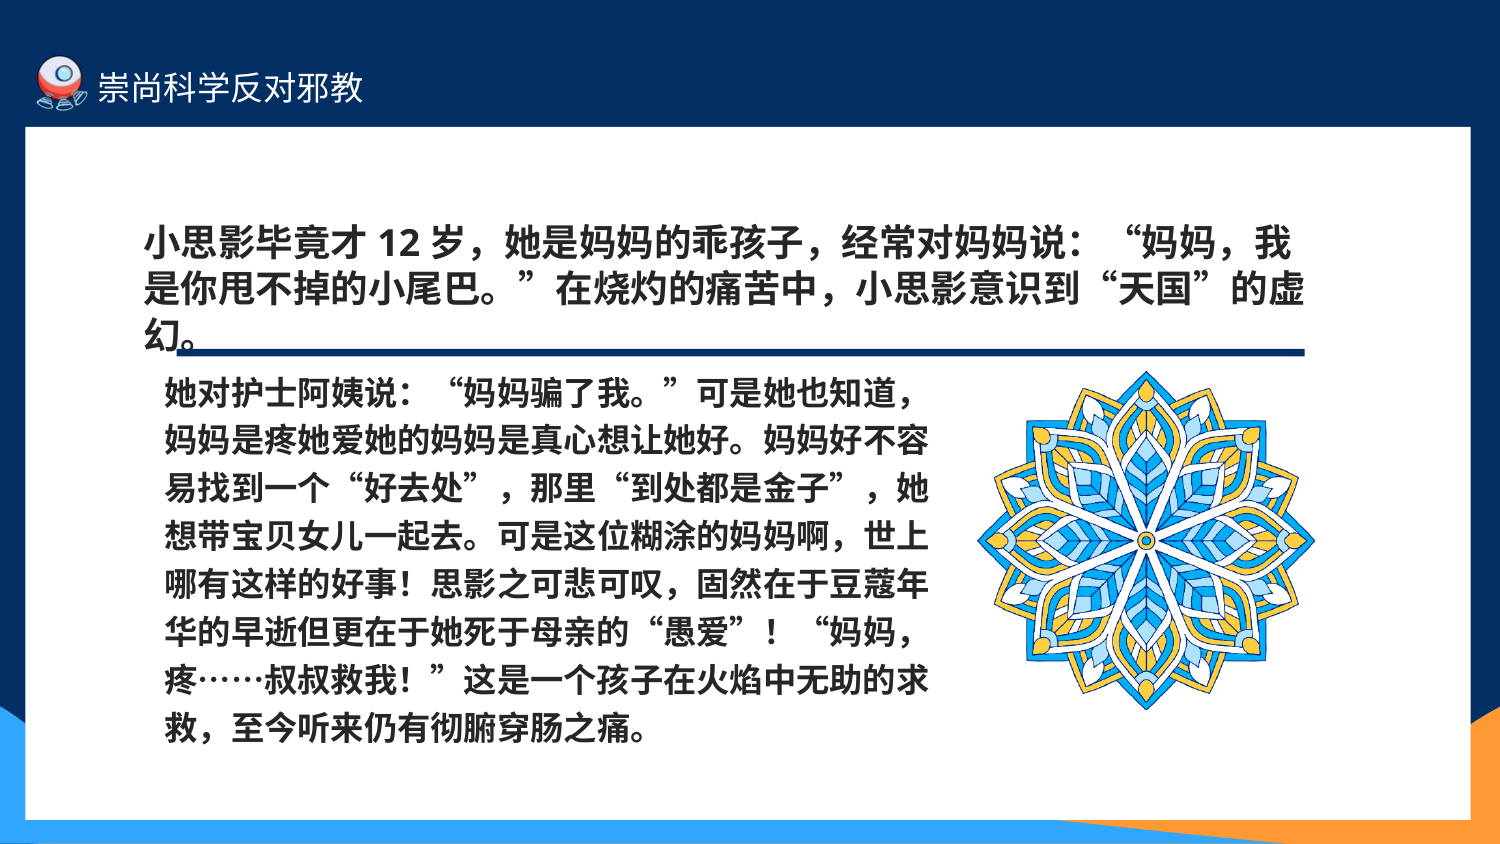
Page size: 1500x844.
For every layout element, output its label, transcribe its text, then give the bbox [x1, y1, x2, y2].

picture [8, 42, 117, 119]
text_box 小思影毕竟才12岁，她是妈妈的乖孩子，经常对妈妈说：“妈妈，我是你甩不掉的小尾巴。”在烧灼的痛苦中，小思影意识到“天国”的虚幻。 [128, 209, 1338, 365]
picture [977, 371, 1315, 710]
text_box [176, 348, 1306, 357]
text_box 她对护士阿姨说：“妈妈骗了我。”可是她也知道，妈妈是疼她爱她的妈妈是真心想让她好。妈妈好不容易找到一个“好去处”，那里“到处都是金子”，她想带宝贝女儿一起去。可是这位糊涂的妈妈啊，世上哪有这样的好事！思影之可悲可叹，固然在于豆蔻年华的早逝但更在于她死于母亲的“愚爱”！“妈妈，疼……叔叔救我！”这是一个孩子在火焰中无助的求救，至今听来仍有彻腑穿肠之痛。 [149, 356, 963, 755]
